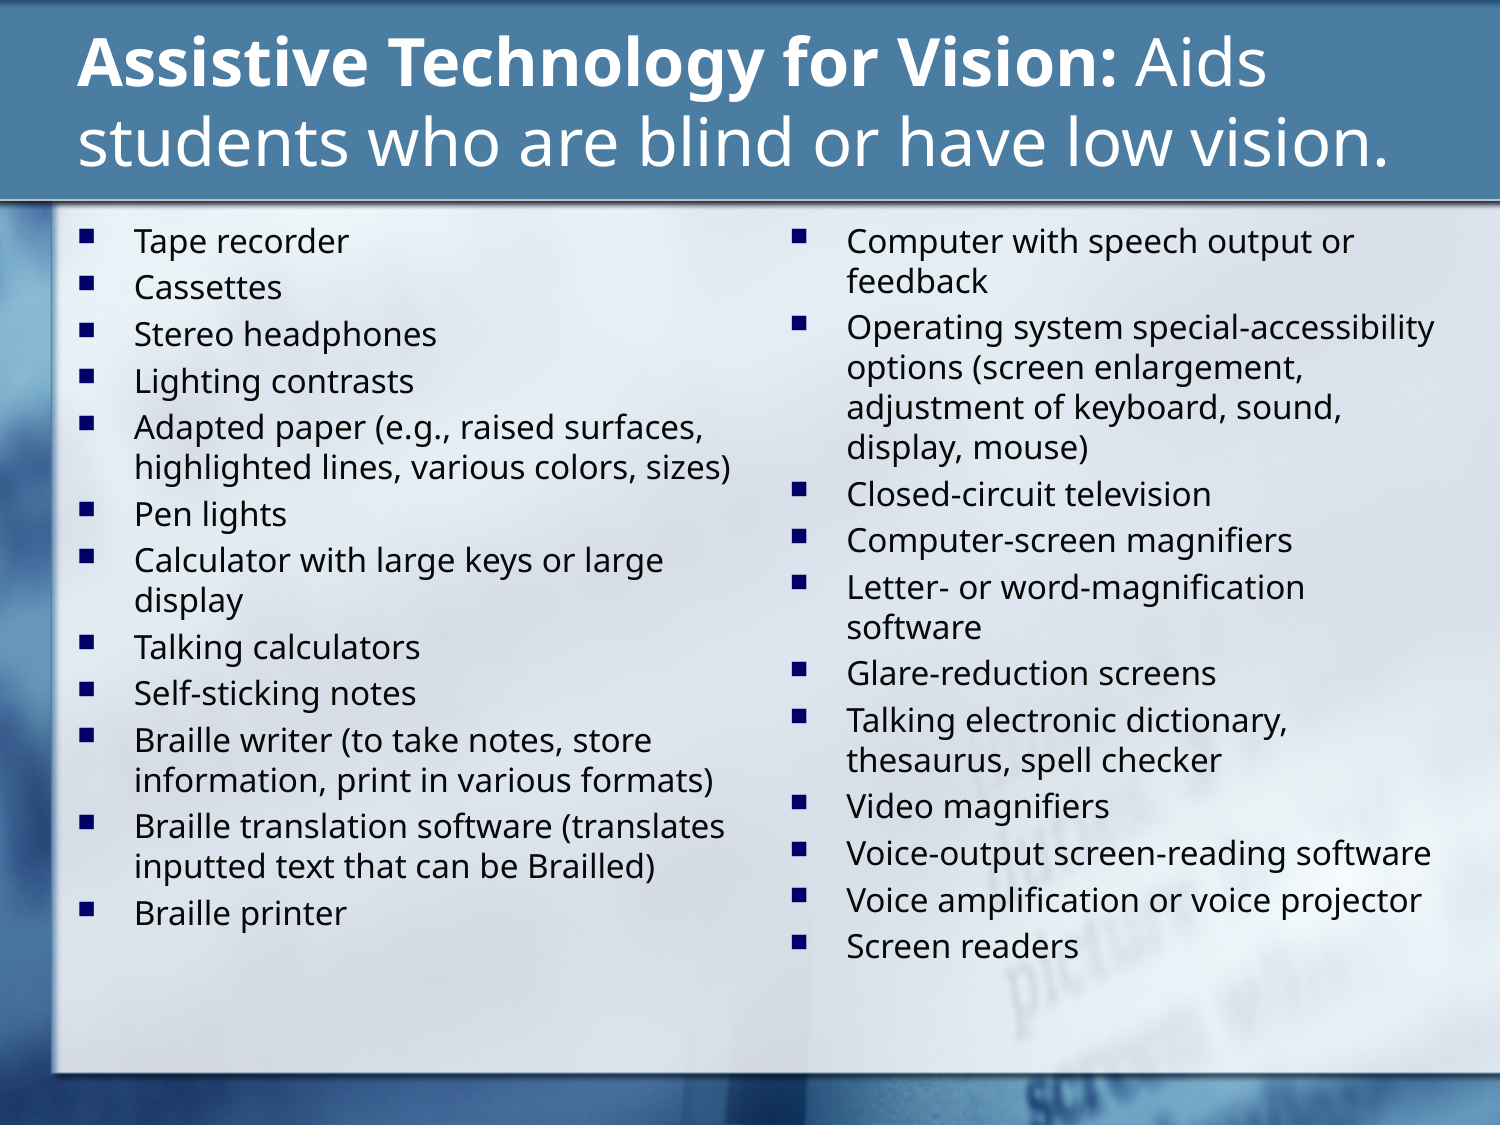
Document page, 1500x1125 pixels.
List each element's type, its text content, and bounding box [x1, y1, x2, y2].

title Assistive Technology for Vision: Aids students who are blind or have low vision. [62, 12, 1462, 188]
list Computer with speech output or feedback Operating system special-accessibility options (screen enlargement, adjustment of keyboard, sound, display, mouse) Closed-circuit television Computer-screen magnifiers Letter- or word-magnification software Glare-reduction screens Talking electronic dictionary, thesaurus, spell checker Video magnifiers Voice-output screen-reading software Voice amplification or voice projector Screen readers [774, 212, 1463, 1076]
picture [0, 0, 1500, 1125]
list Tape recorder Cassettes Stereo headphones Lighting contrasts Adapted paper (e.g., raised surfaces, highlighted lines, various colors, sizes) Pen lights Calculator with large keys or large display Talking calculators Self-sticking notes Braille writer (to take notes, store information, print in various formats) Braille translation software (translates inputted text that can be Brailled) Braille printer [62, 212, 751, 1076]
